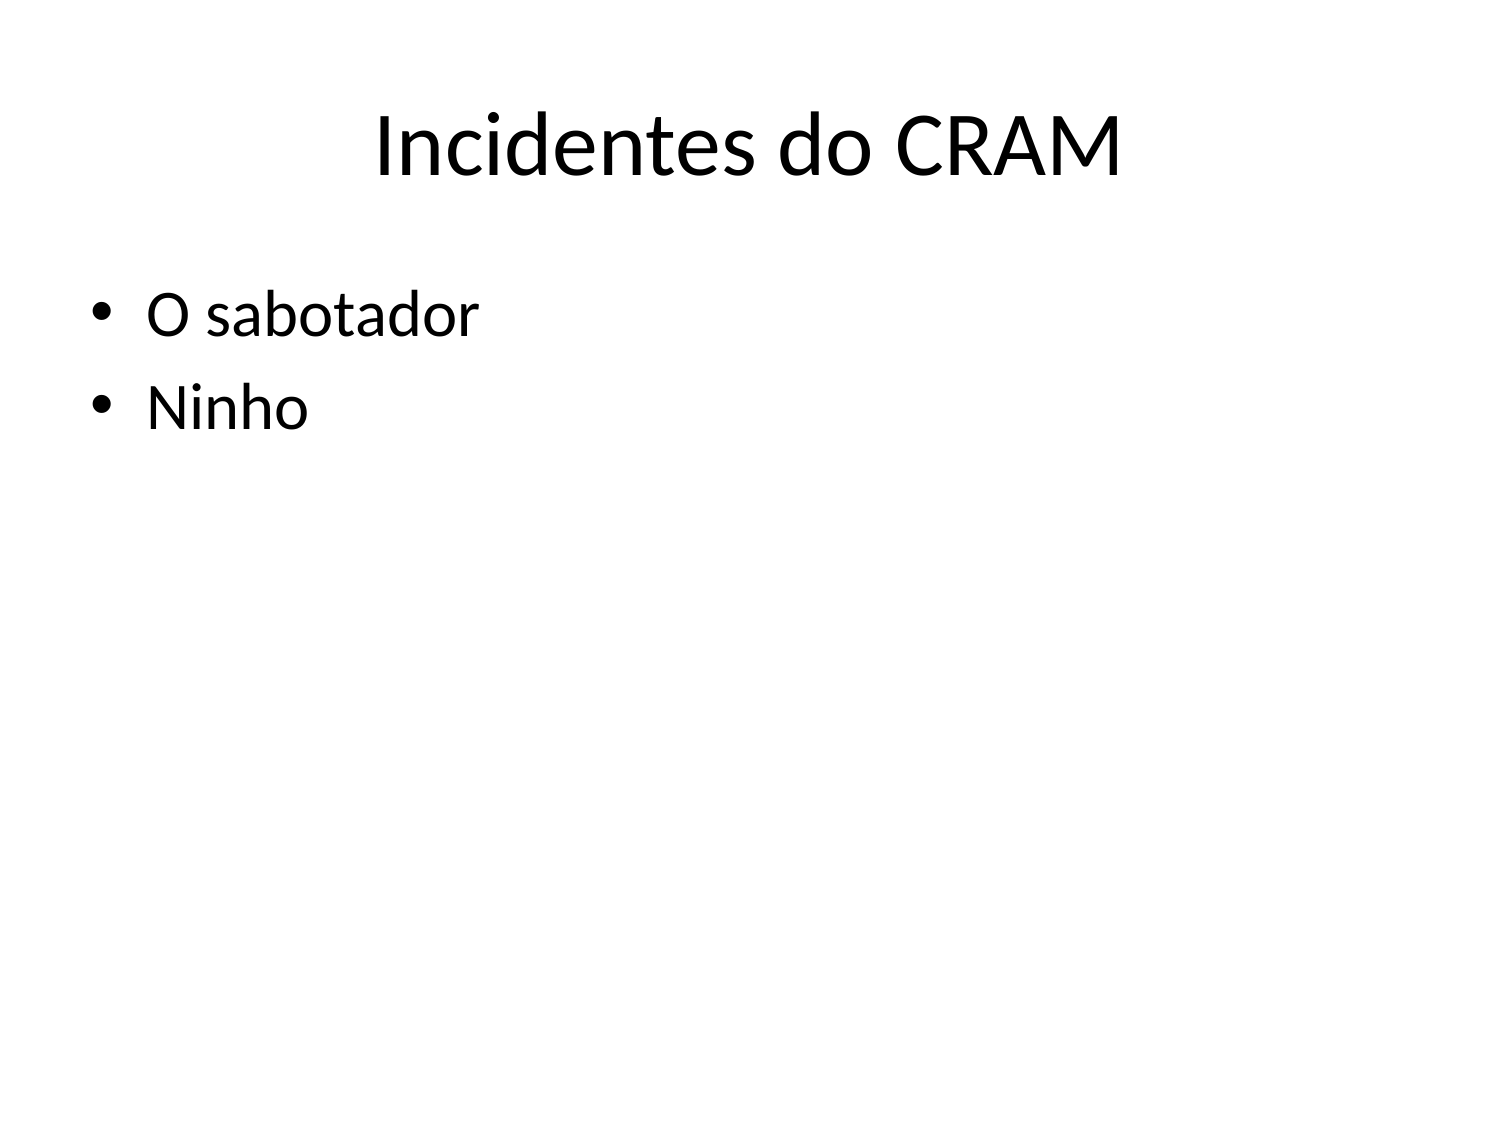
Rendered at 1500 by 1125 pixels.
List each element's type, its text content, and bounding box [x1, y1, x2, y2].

title Incidentes do CRAM [75, 45, 1425, 233]
list O sabotador Ninho [75, 262, 1425, 500]
